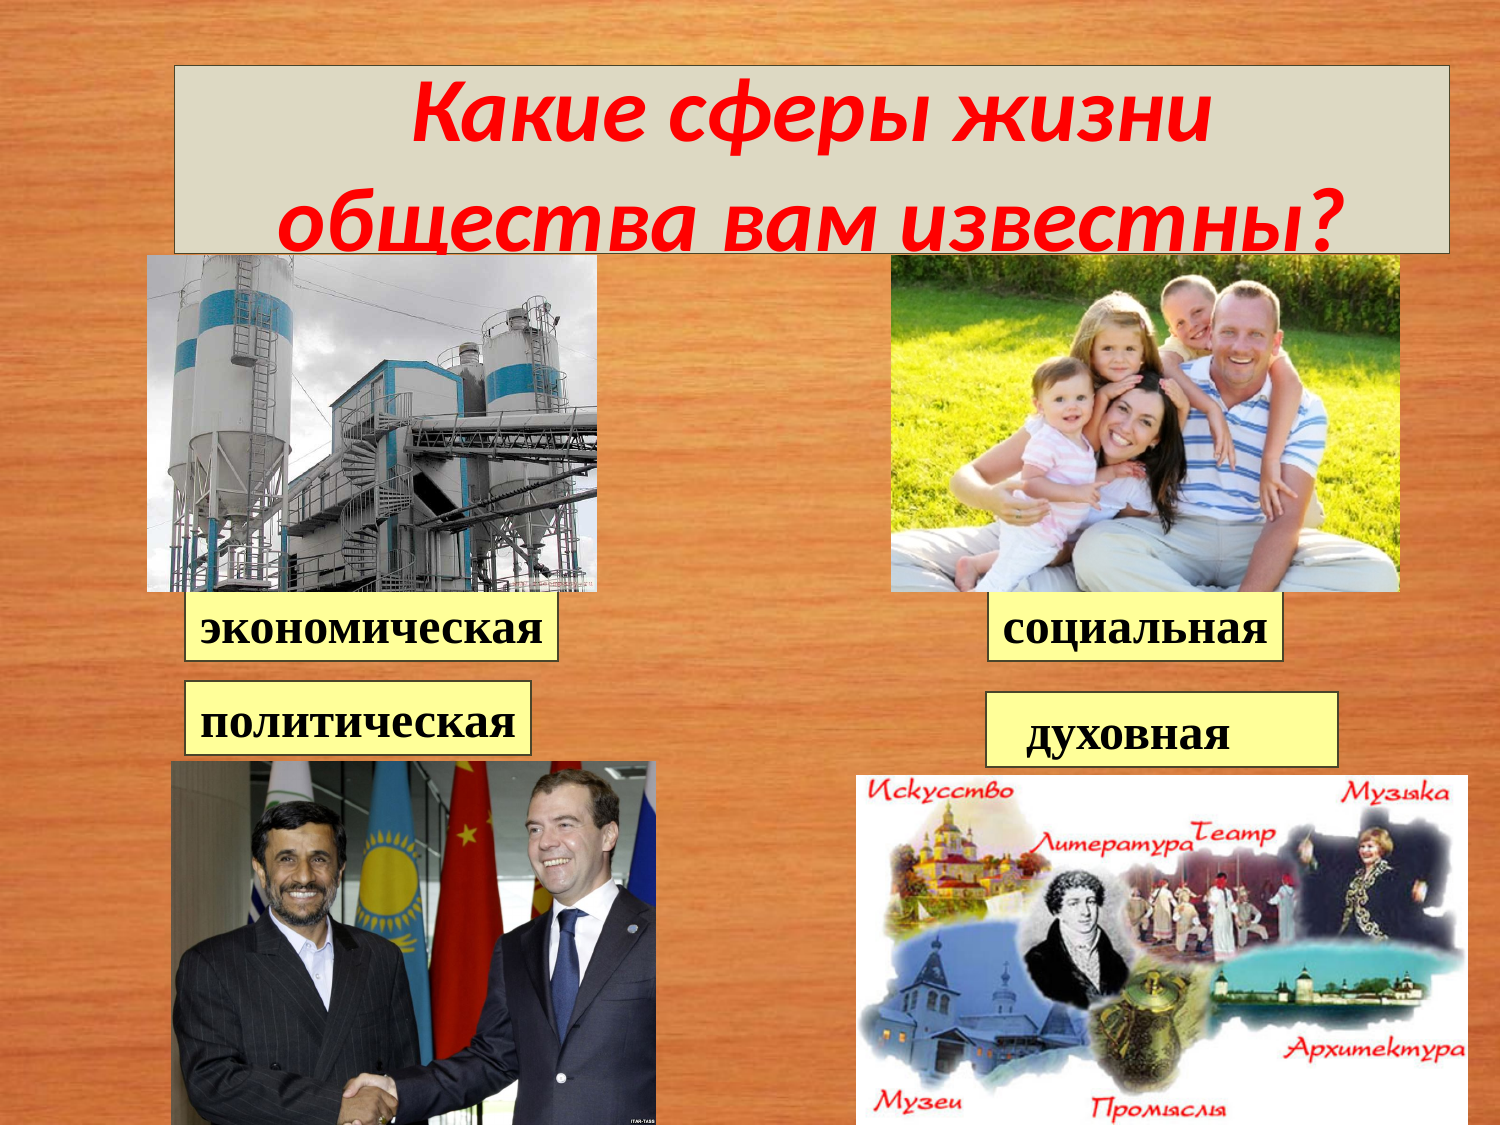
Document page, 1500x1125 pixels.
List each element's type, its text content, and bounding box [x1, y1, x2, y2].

text_box экономическая [185, 601, 559, 661]
text_box Какие сферы жизни общества вам известны? [174, 65, 1450, 254]
picture [0, 0, 1500, 1125]
text_box социальная [987, 600, 1284, 661]
text_box духовная [986, 692, 1338, 768]
text_box политическая [185, 680, 532, 756]
